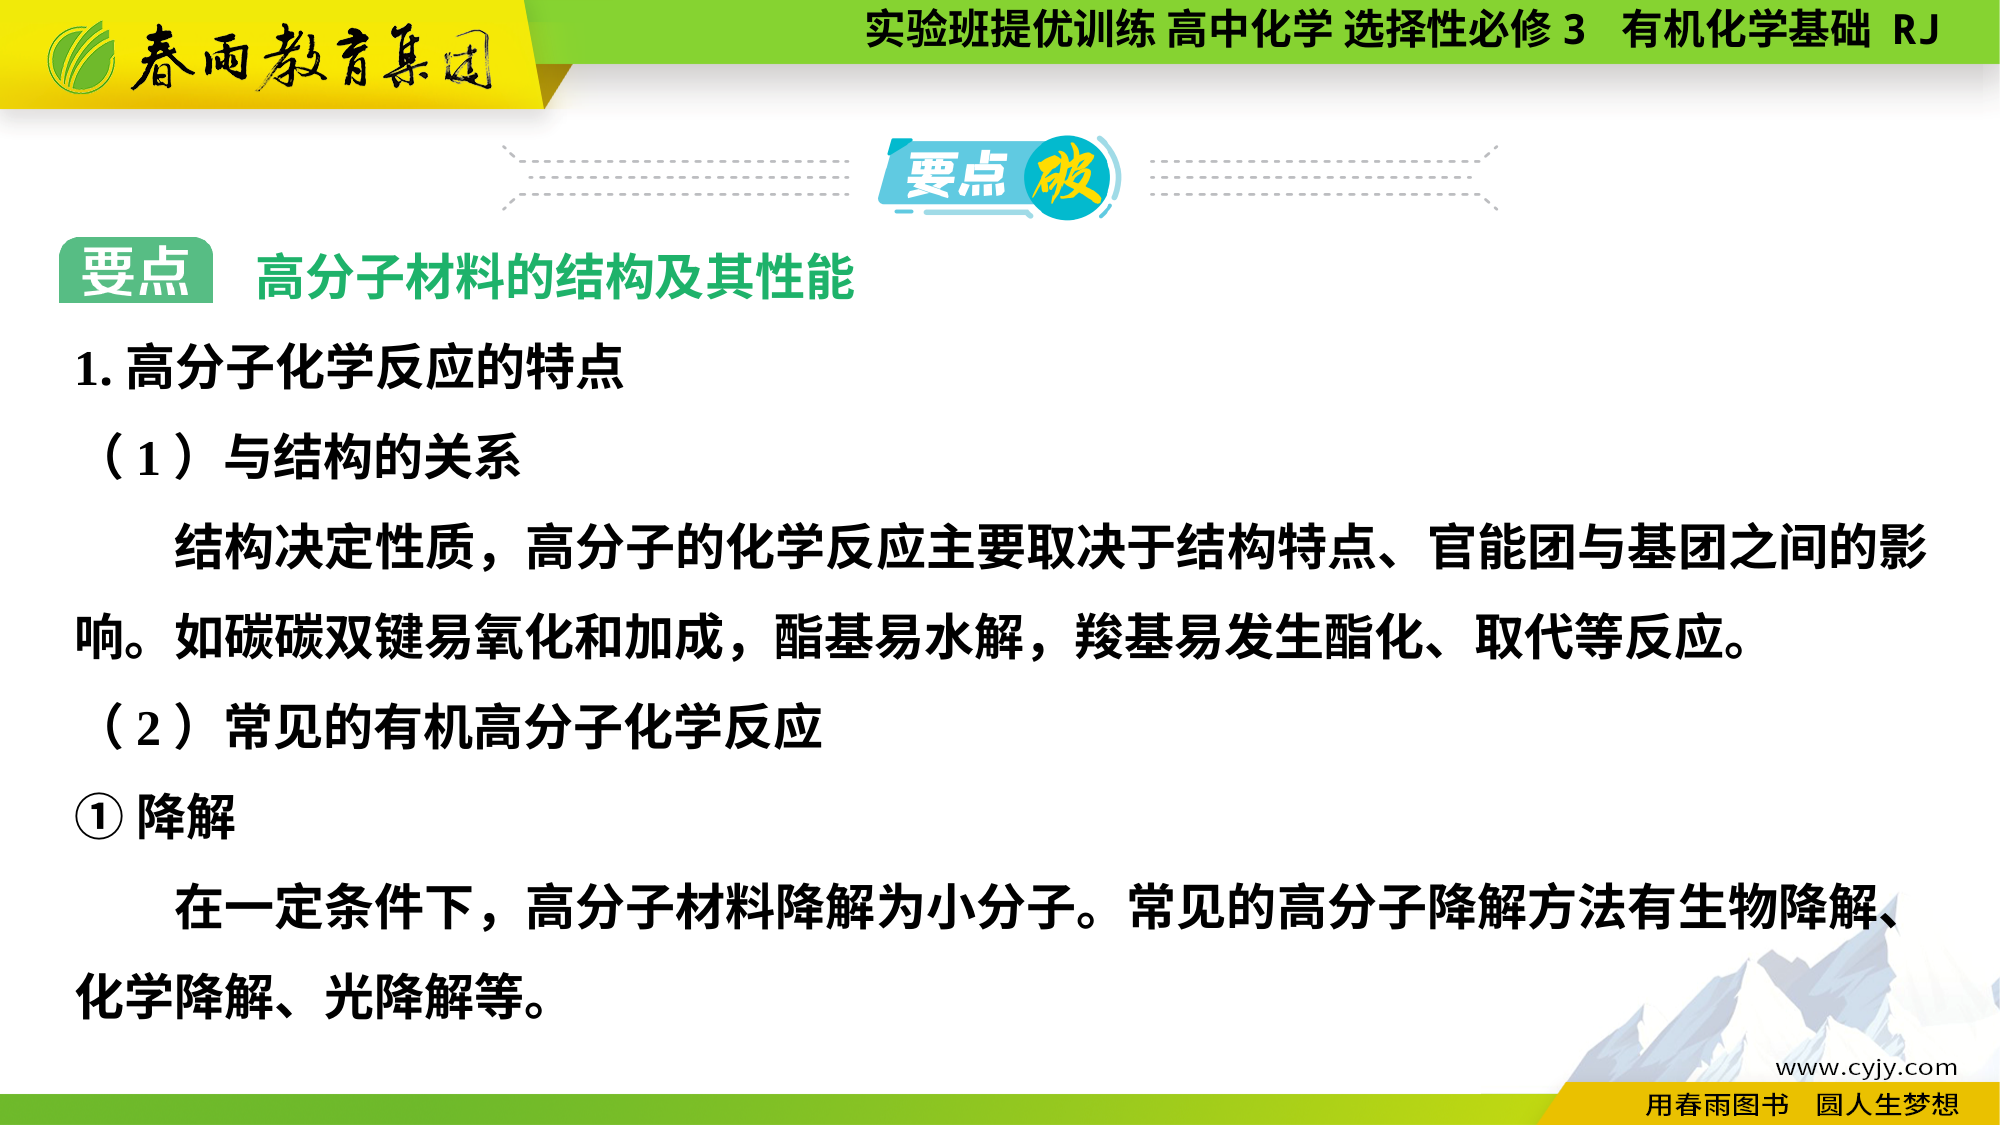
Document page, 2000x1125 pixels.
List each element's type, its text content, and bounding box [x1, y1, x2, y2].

picture [0, 0, 2000, 1125]
list 高分子材料的结构及其性能 1.高分子化学反应的特点 （1）与结构的关系 结构决定性质，高分子的化学反应主要取决于结构特点、官能团与基团之间的影响。如碳碳双键易氧化和加成，酯基易水解，羧基易发生酯化、取代等反应。 （2）常见的有机高分子化学反应 ①降解 在一定条件下，高分子材料降解为小分子。常见的高分子降解方法有生物降解、化学降解、光降解等。 [59, 208, 1944, 1030]
